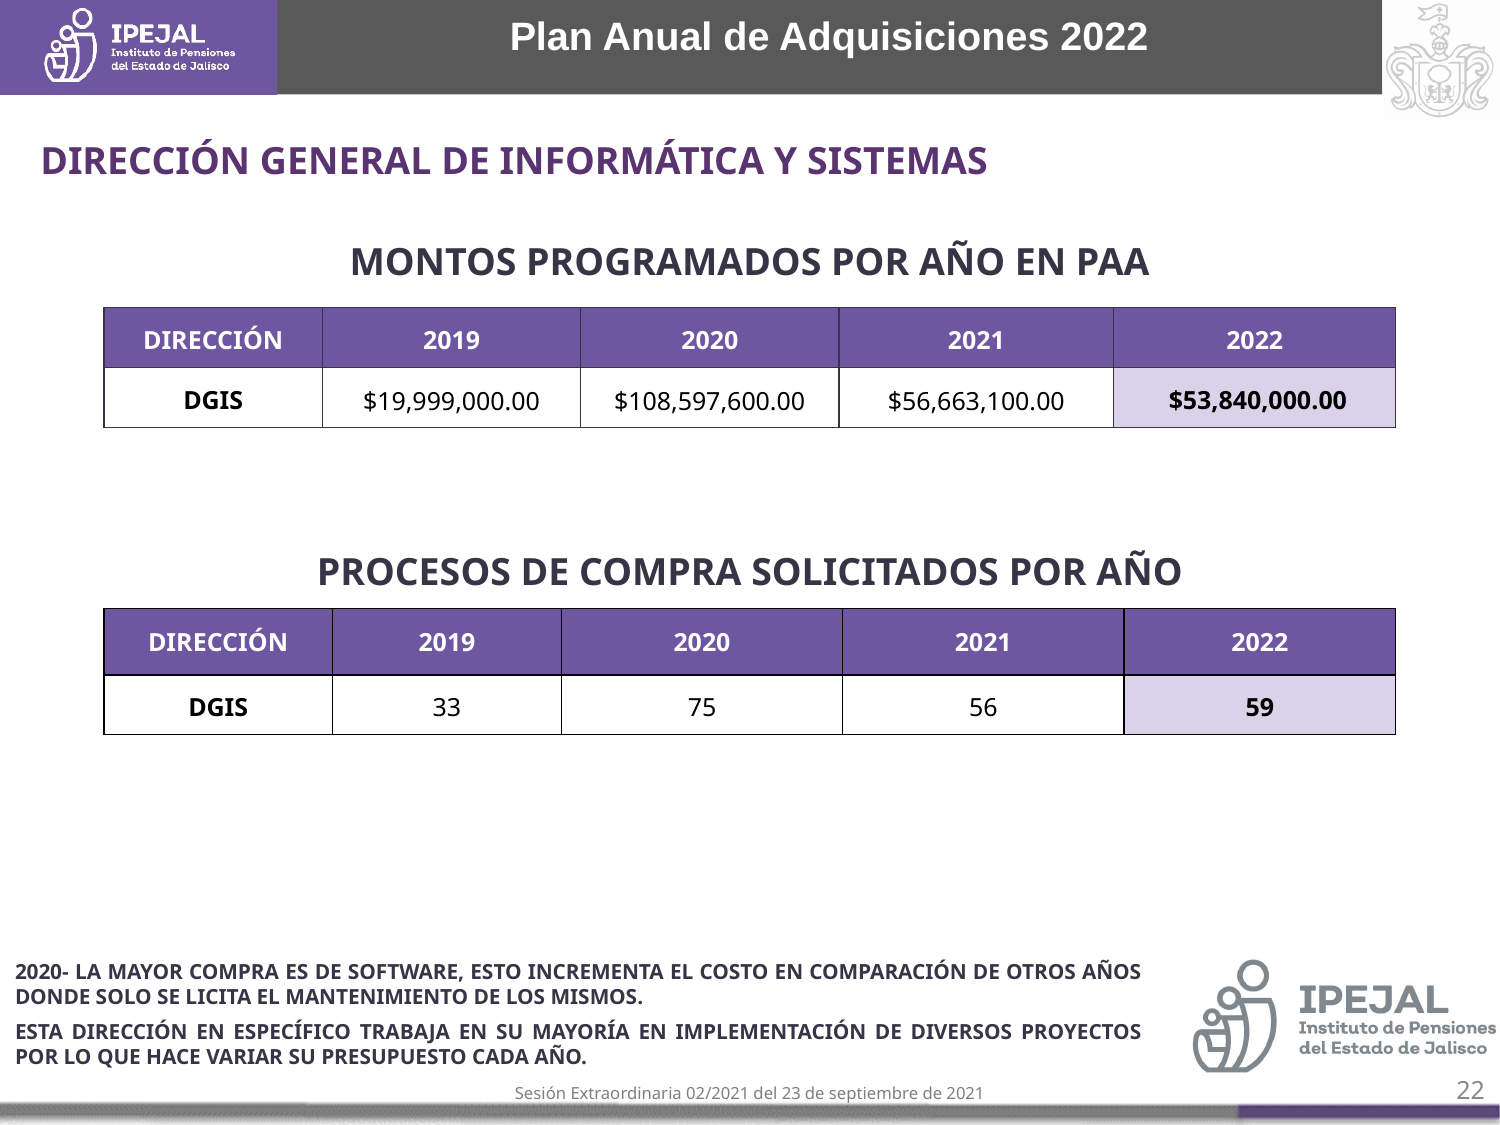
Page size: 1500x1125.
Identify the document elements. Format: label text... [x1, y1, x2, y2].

table_cell DGIS [105, 368, 322, 427]
table_header DIRECCIÓN [105, 609, 332, 674]
picture [1384, 1, 1500, 122]
text_box Plan Anual de Adquisiciones 2022 [277, 8, 1383, 82]
table_cell 33 [333, 676, 561, 734]
table_header 2021 [843, 609, 1123, 674]
table_header 2022 [1114, 308, 1395, 367]
table_cell DGIS [105, 676, 332, 734]
text_box 2020- LA MAYOR COMPRA ES DE SOFTWARE, ESTO INCREMENTA EL COSTO EN COMPARACIÓN DE OTROS AÑOS DONDE SOLO SE LICITA EL MANTENIMIENTO DE LOS MISMOS. ESTA DIRECCIÓN EN ESPECÍFICO TRABAJA EN SU MAYORÍA EN IMPLEMENTACIÓN DE DIVERSOS PROYECTOS POR LO QUE HACE VARIAR SU PRESUPUESTO CADA AÑO. [0, 943, 1156, 1084]
table_header 2019 [333, 609, 561, 674]
table_header 2022 [1125, 609, 1395, 674]
table_cell $19,999,000.00 [323, 368, 580, 427]
text_box DIRECCIÓN GENERAL DE INFORMÁTICA Y SISTEMAS [25, 121, 1264, 197]
table_cell $56,663,100.00 [840, 368, 1113, 427]
text_box MONTOS PROGRAMADOS POR AÑO EN PAA [209, 223, 1291, 299]
picture [1186, 953, 1500, 1076]
picture [0, 1096, 454, 1125]
text_box Sesión Extraordinaria 02/2021 del 23 de septiembre de 2021 [454, 1074, 1046, 1125]
table_cell $108,597,600.00 [581, 368, 838, 427]
text_box PROCESOS DE COMPRA SOLICITADOS POR AÑO [93, 532, 1407, 608]
table_header 2019 [323, 308, 580, 367]
table_header DIRECCIÓN [105, 308, 322, 367]
picture [0, 0, 278, 95]
table_cell $53,840,000.00 [1114, 368, 1395, 427]
picture [1046, 1096, 1410, 1125]
table_cell 56 [843, 676, 1123, 734]
table_cell 59 [1125, 676, 1395, 734]
table_cell 75 [562, 676, 842, 734]
table_header 2020 [562, 609, 842, 674]
table_header 2020 [581, 308, 838, 367]
slide_number ‹#› [1410, 1082, 1500, 1125]
table_header 2021 [840, 308, 1113, 367]
